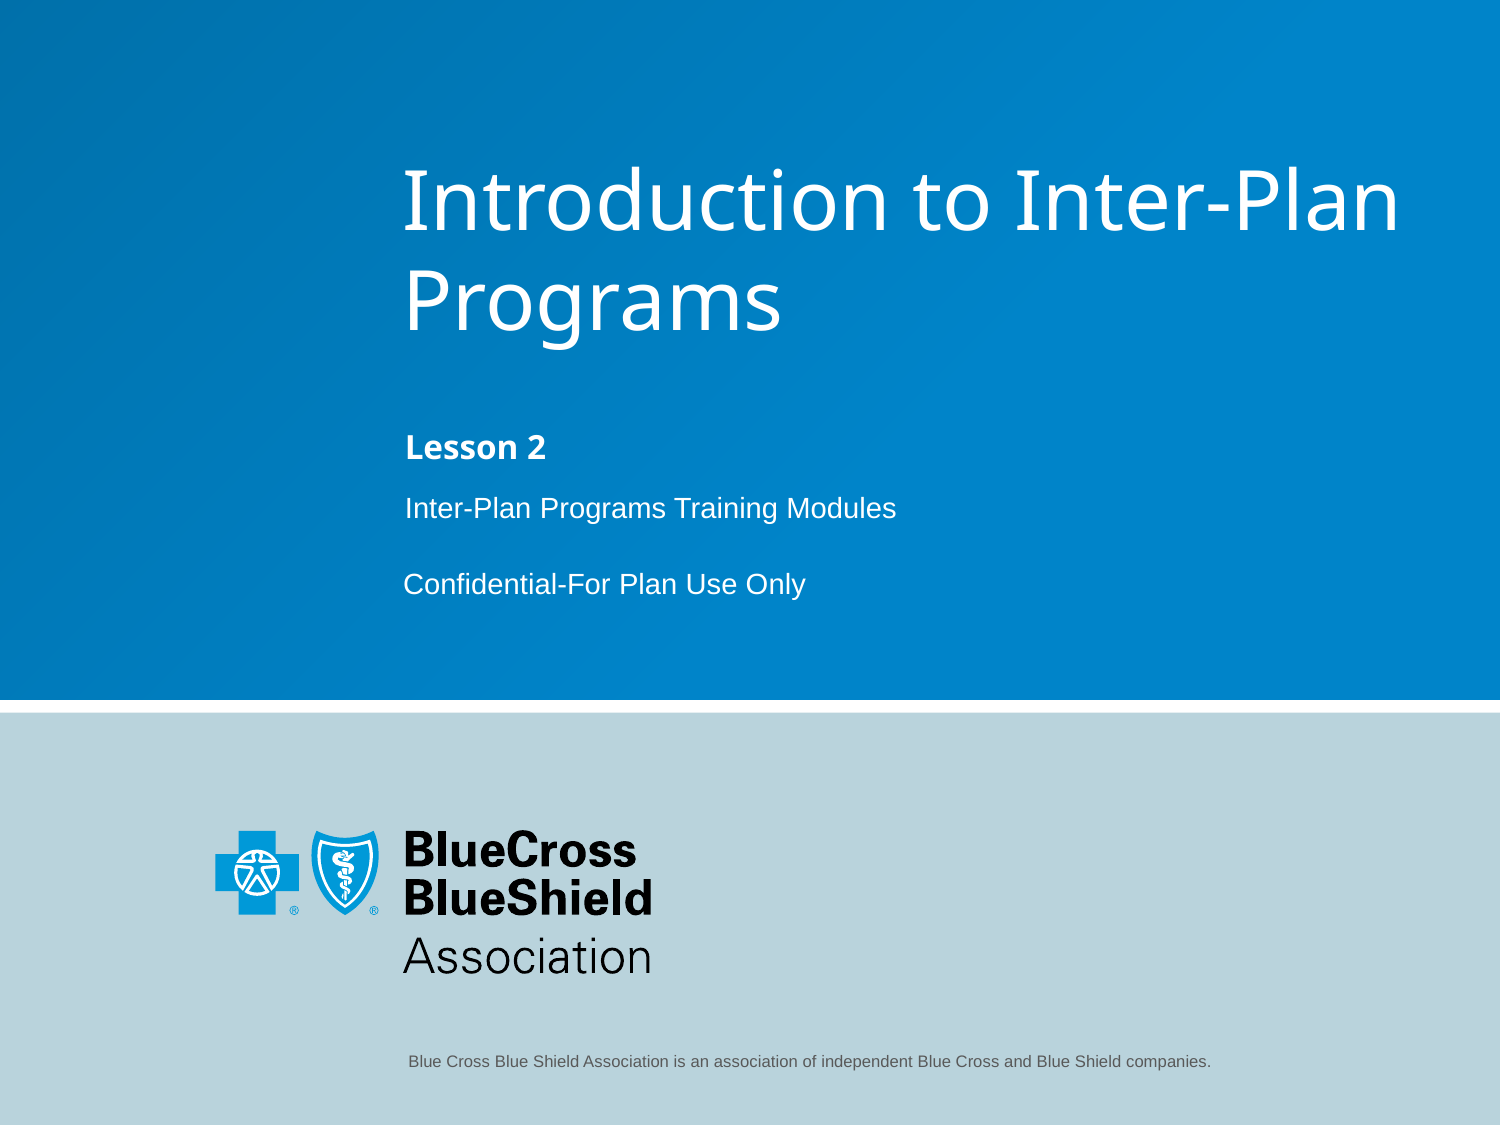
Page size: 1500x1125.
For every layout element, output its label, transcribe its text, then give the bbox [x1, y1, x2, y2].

title Introduction to Inter-Plan Programs [402, 126, 1425, 368]
subtitle Lesson 2 [404, 404, 1425, 488]
list Inter-Plan Programs Training Modules [404, 489, 1425, 551]
picture [289, 905, 299, 913]
list Confidential-For Plan Use Only [403, 565, 1425, 648]
